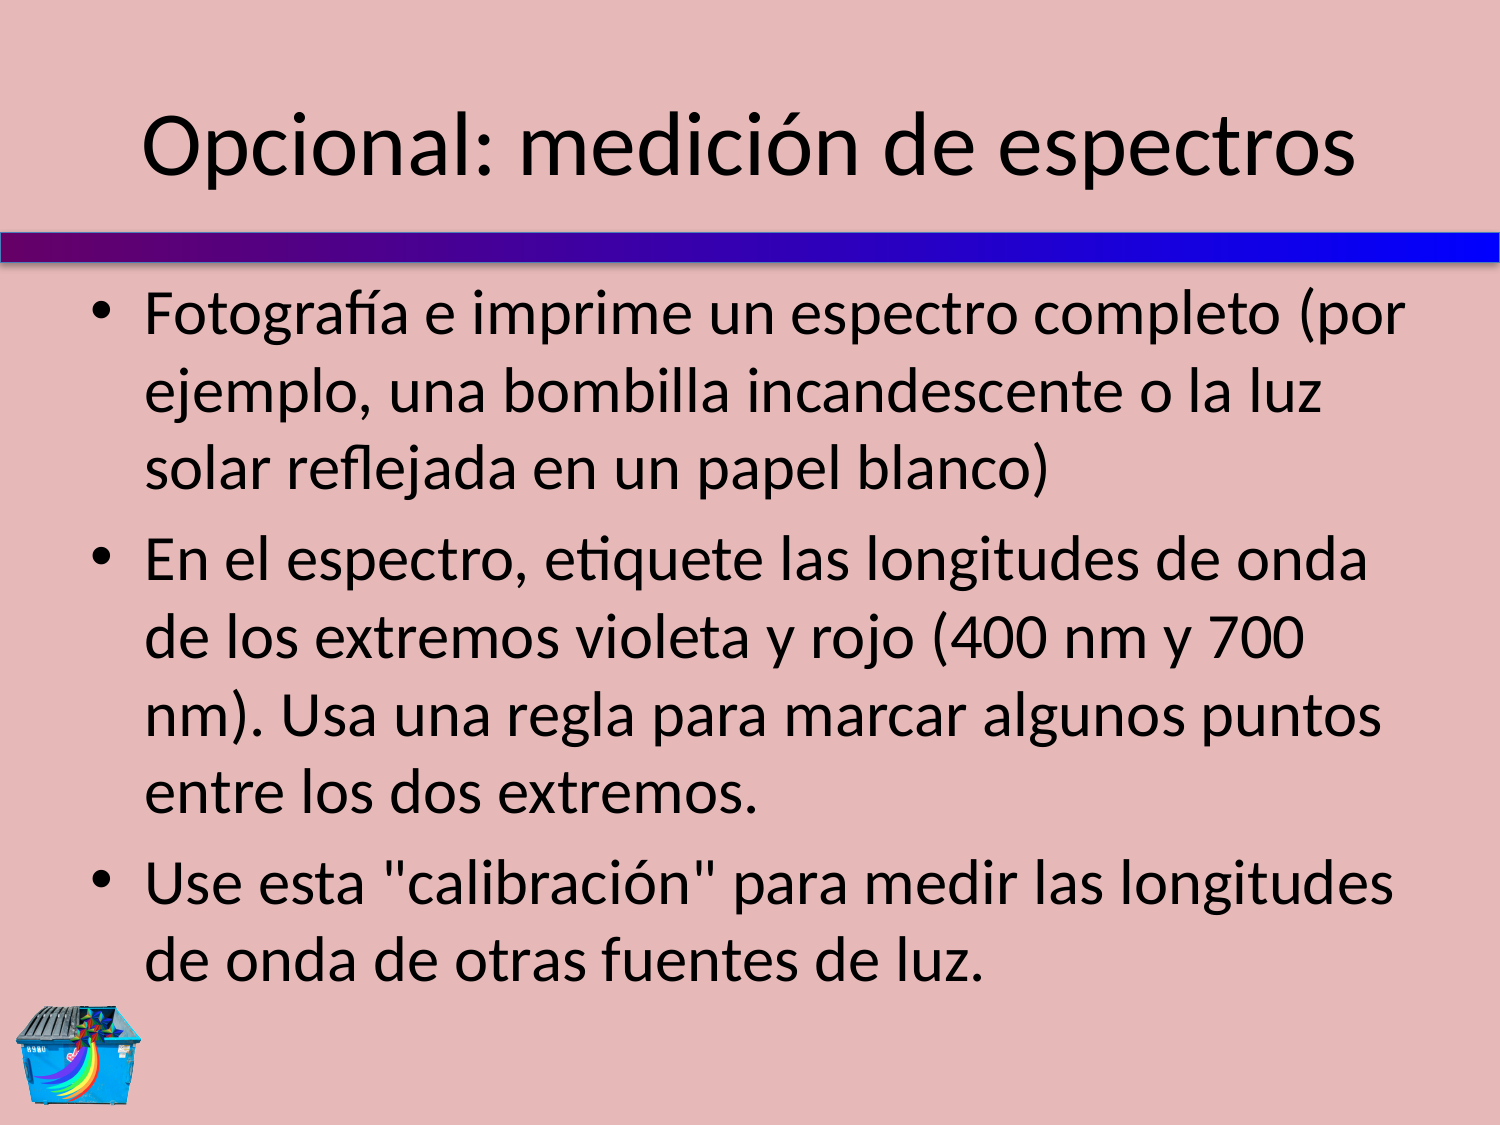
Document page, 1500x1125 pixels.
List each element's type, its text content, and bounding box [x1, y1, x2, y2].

picture [14, 1004, 143, 1107]
list Fotografía e imprime un espectro completo (por ejemplo, una bombilla incandescente o la luz solar reflejada en un papel blanco) En el espectro, etiquete las longitudes de onda de los extremos violeta y rojo (400 nm y 700 nm). Usa una regla para marcar algunos puntos entre los dos extremos. Use esta "calibración" para medir las longitudes de onda de otras fuentes de luz. [75, 262, 1425, 1005]
title Opcional: medición de espectros [75, 45, 1425, 233]
